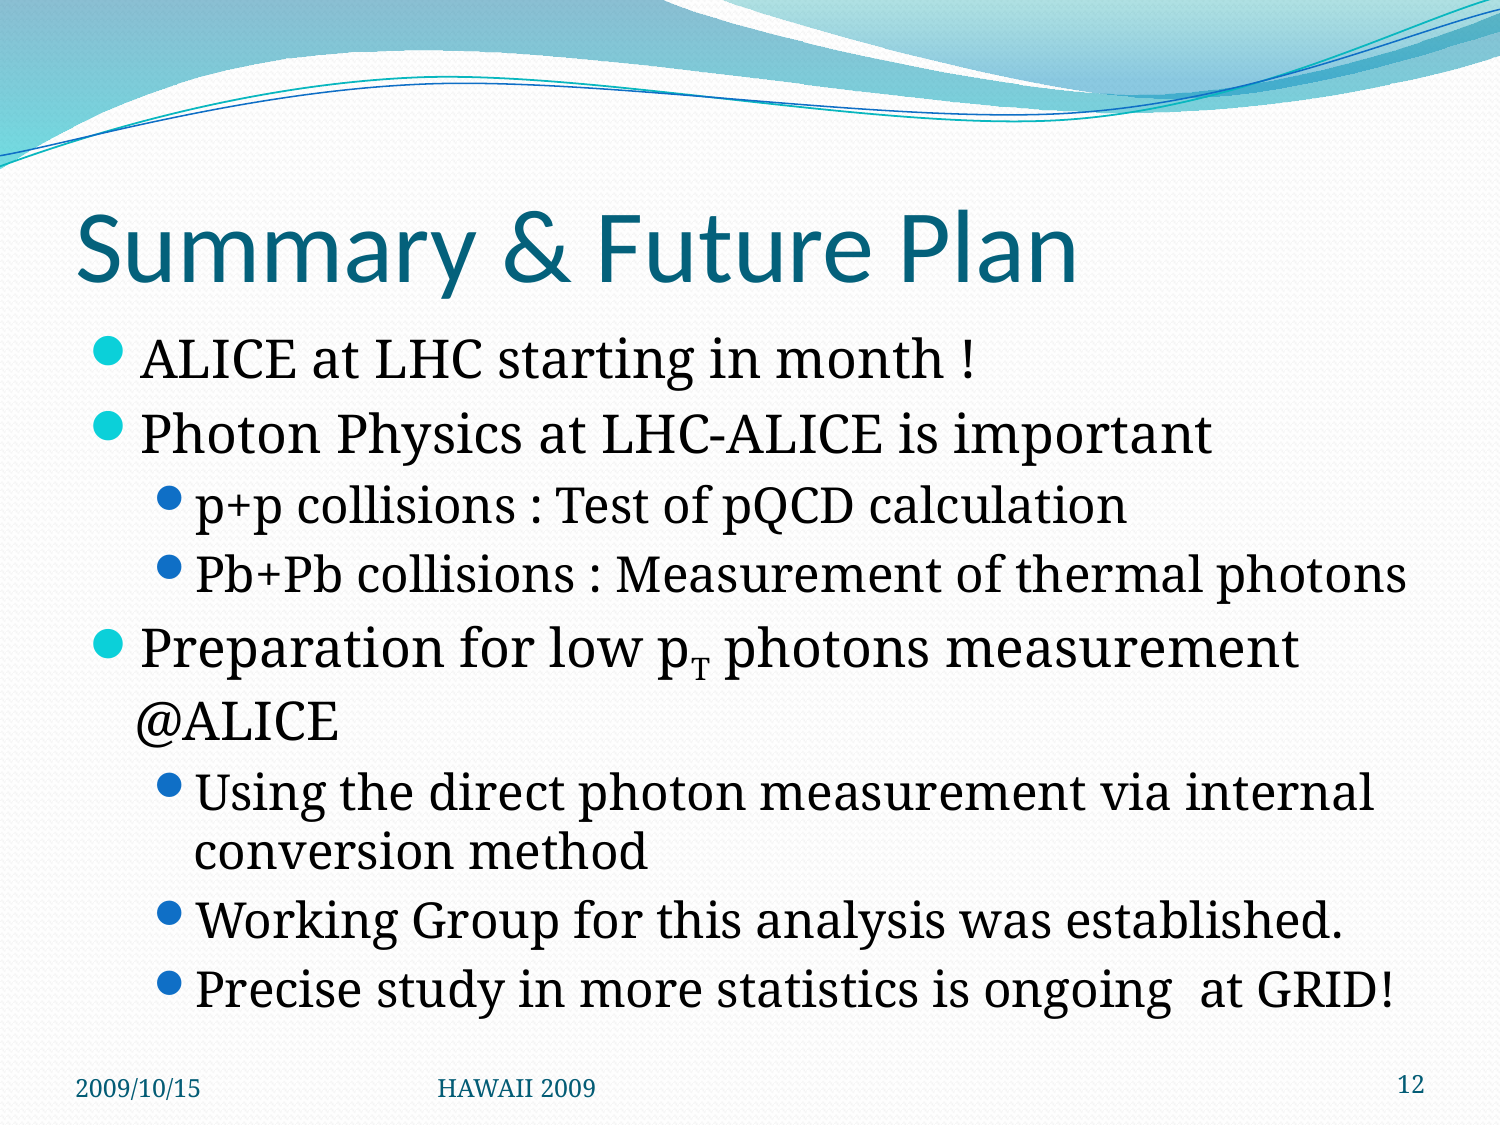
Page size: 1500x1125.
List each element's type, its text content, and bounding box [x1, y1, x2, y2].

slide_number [75, 1042, 425, 1103]
slide_number 12 [1299, 1042, 1425, 1103]
list ALICE at LHC starting in month ! Photon Physics at LHC-ALICE is important p+p collisions : Test of pQCD calculation Pb+Pb collisions : Measurement of thermal photons Preparation for low pT photons measurement @ALICE Using the direct photon measurement via internal conversion method Working Group for this analysis was established. Precise study in more statistics is ongoing at GRID! [75, 317, 1425, 1038]
title Summary & Future Plan [75, 115, 1425, 303]
footer HAWAII 2009 [437, 1042, 988, 1103]
